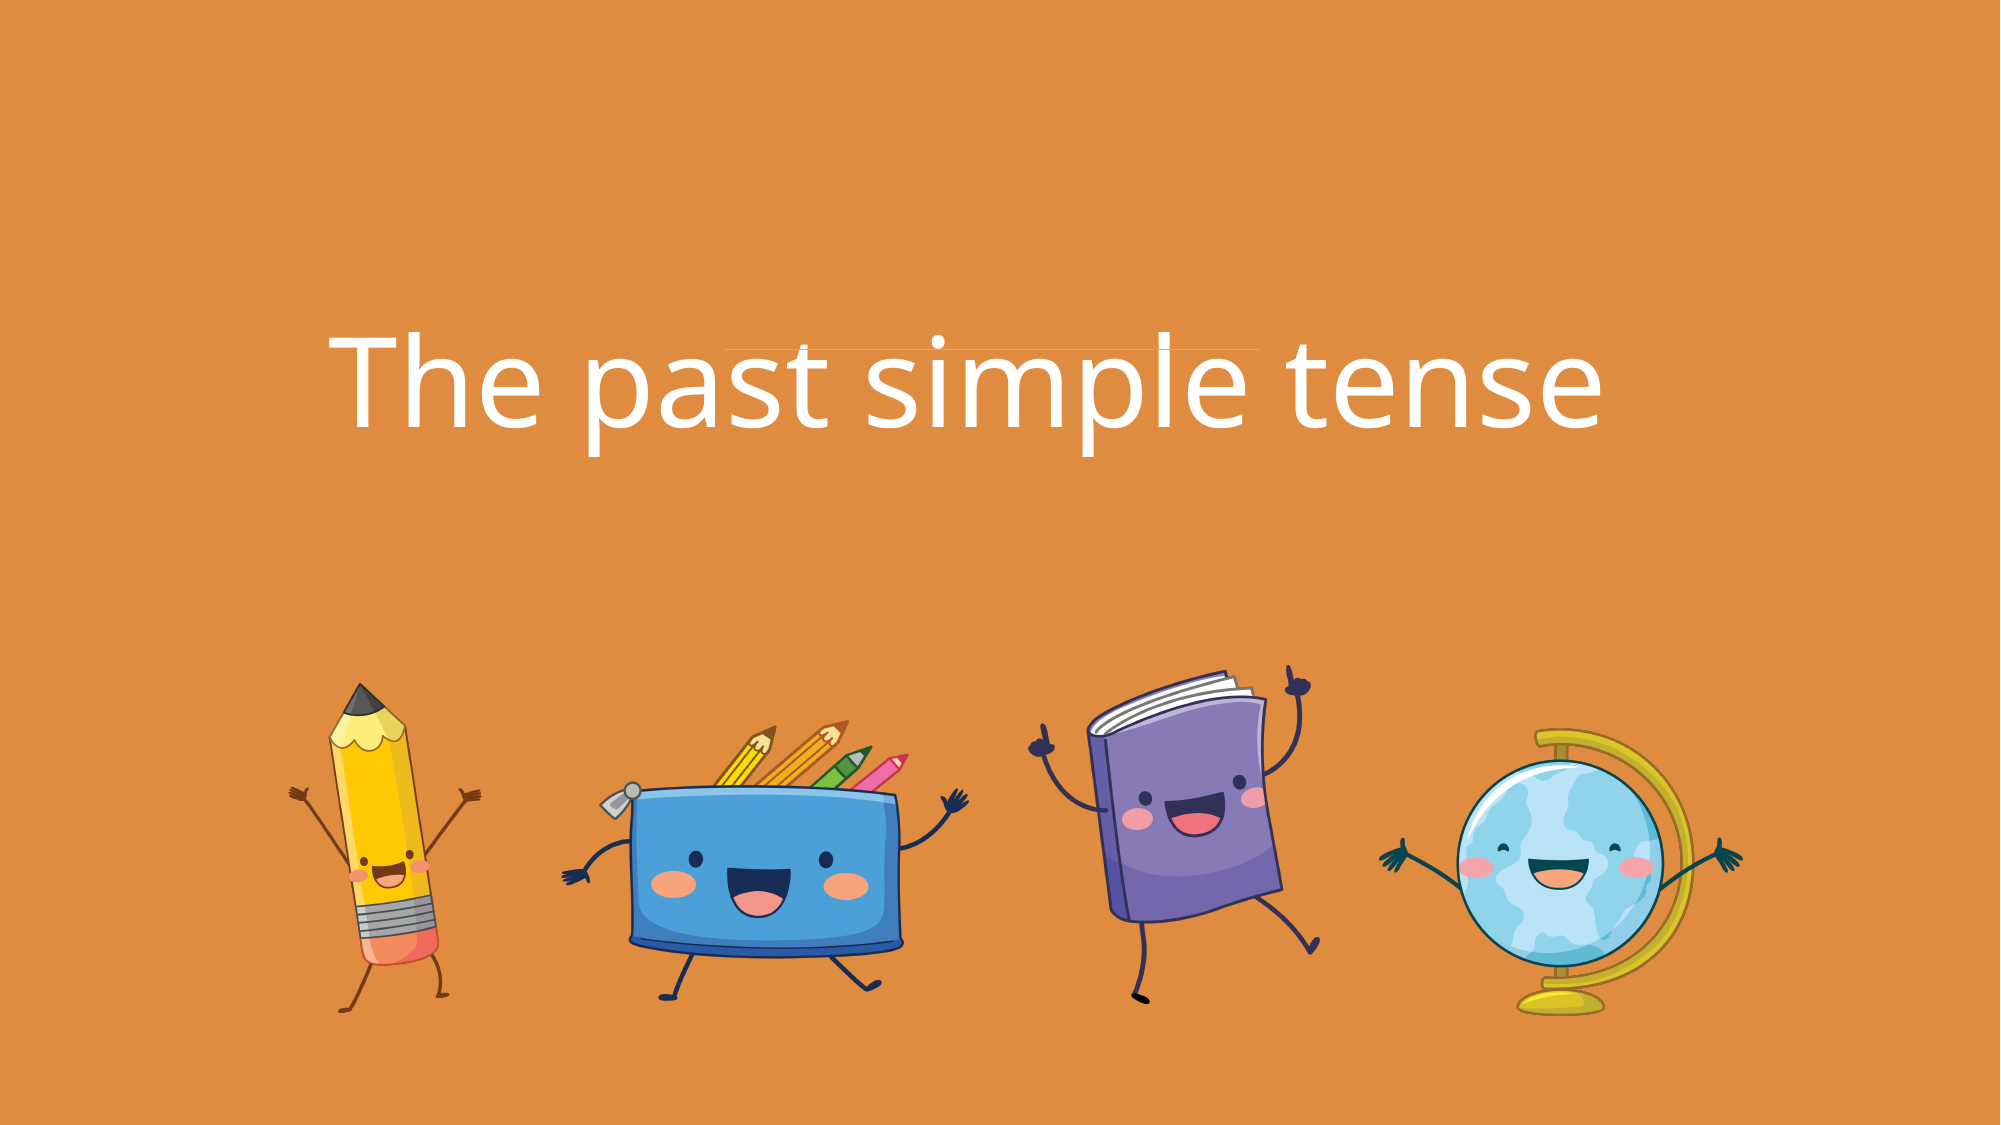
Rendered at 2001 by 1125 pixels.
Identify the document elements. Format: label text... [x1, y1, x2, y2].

picture [561, 720, 969, 1001]
picture [274, 668, 510, 1015]
picture [1379, 728, 1743, 1016]
picture [1028, 665, 1320, 1004]
list The past simple tense [7, 311, 1931, 729]
